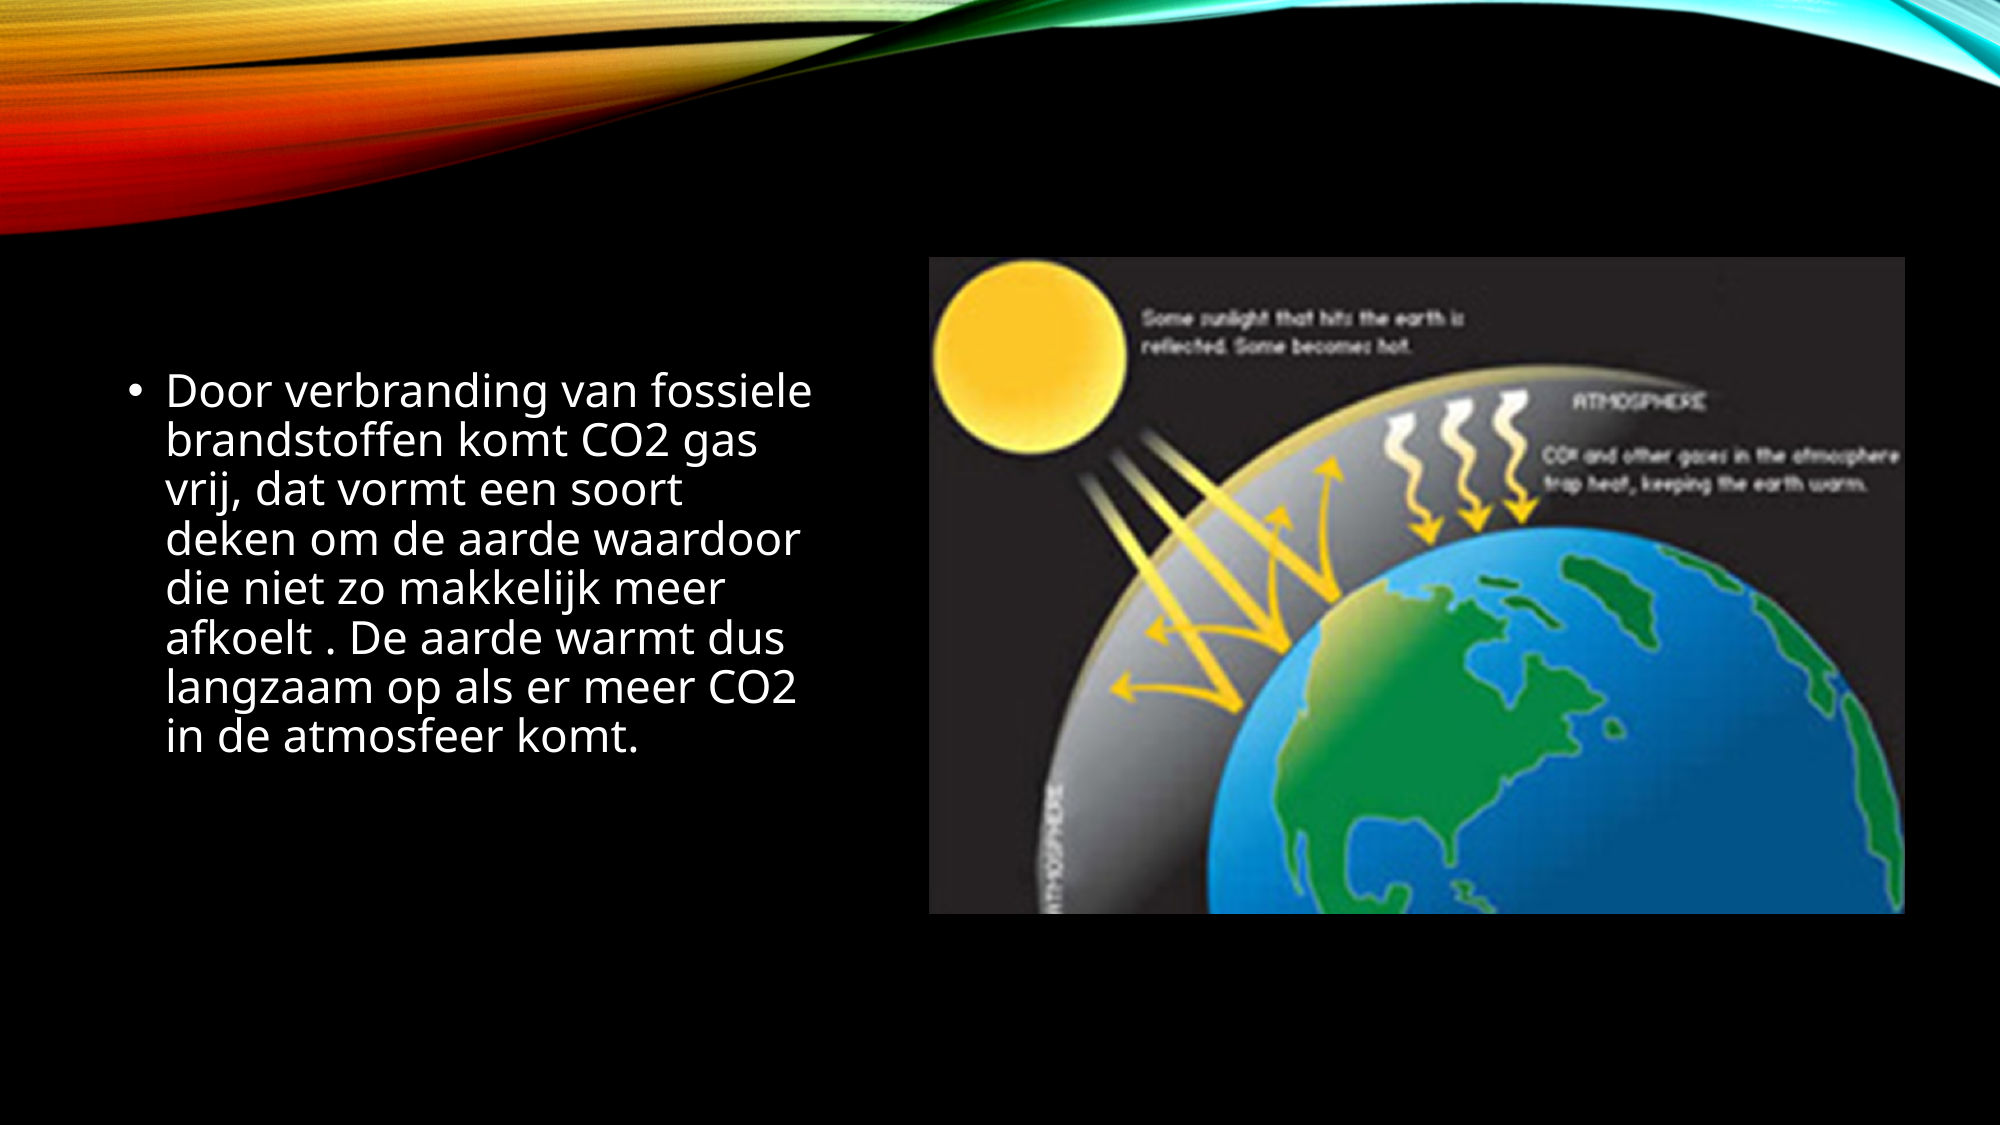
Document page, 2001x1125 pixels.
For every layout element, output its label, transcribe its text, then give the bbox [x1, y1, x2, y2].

list Door verbranding van fossiele brandstoffen komt CO2 gas vrij, dat vormt een soort deken om de aarde waardoor die niet zo makkelijk meer afkoelt . De aarde warmt dus langzaam op als er meer CO2 in de atmosfeer komt. [112, 360, 839, 1021]
picture [0, 0, 2000, 237]
picture [929, 257, 1905, 915]
